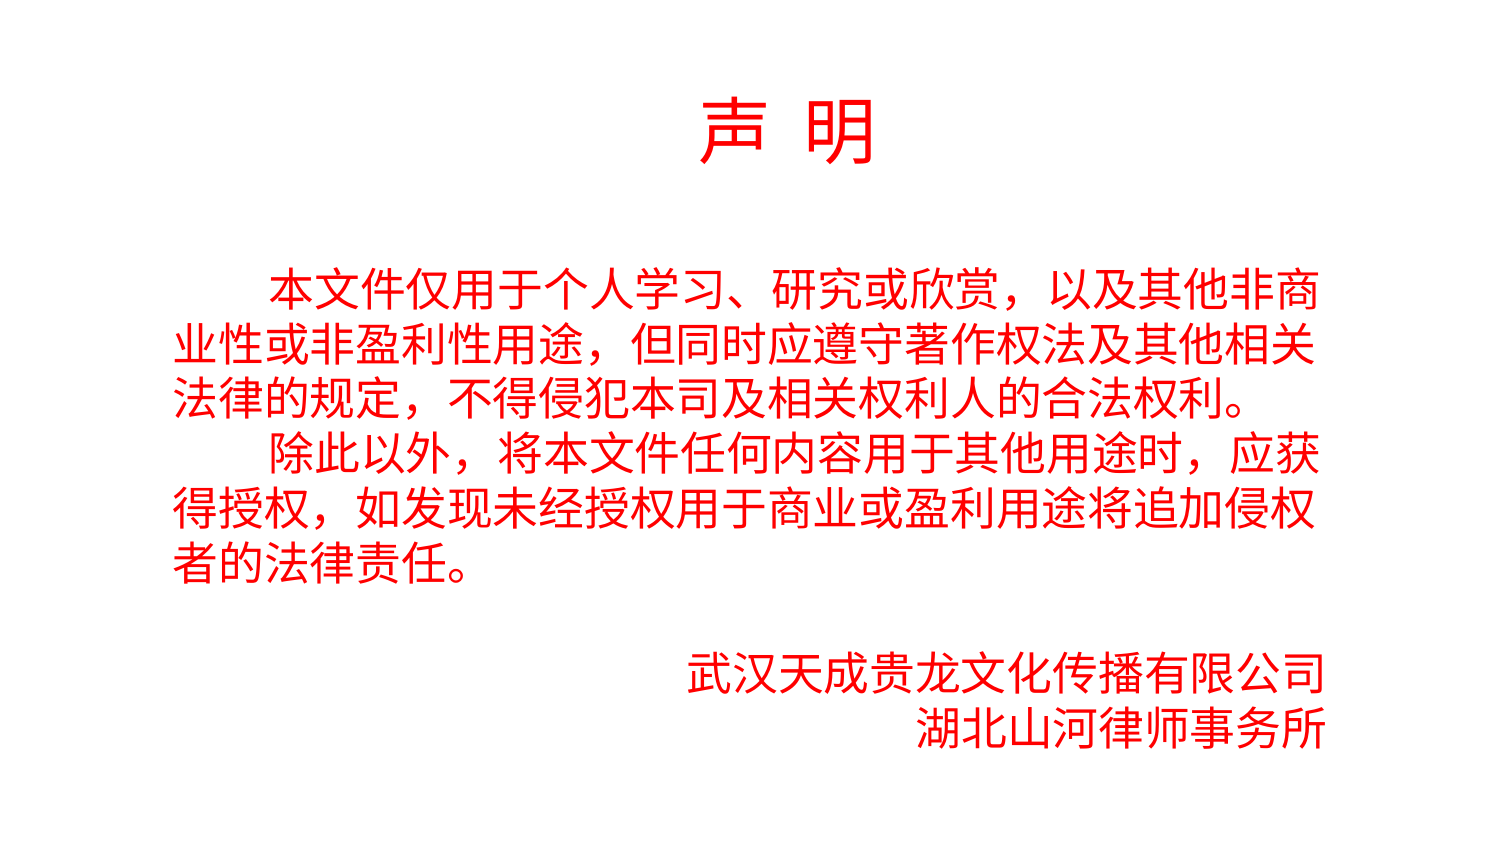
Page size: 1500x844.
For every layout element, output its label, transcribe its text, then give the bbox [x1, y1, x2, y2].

text_box 声 明 本文件仅用于个人学习、研究或欣赏，以及其他非商业性或非盈利性用途，但同时应遵守著作权法及其他相关法律的规定，不得侵犯本司及相关权利人的合法权利。 除此以外，将本文件任何内容用于其他用途时，应获得授权，如发现未经授权用于商业或盈利用途将追加侵权者的法律责任。 武汉天成贵龙文化传播有限公司 湖北山河律师事务所 [0, 0, 1500, 844]
